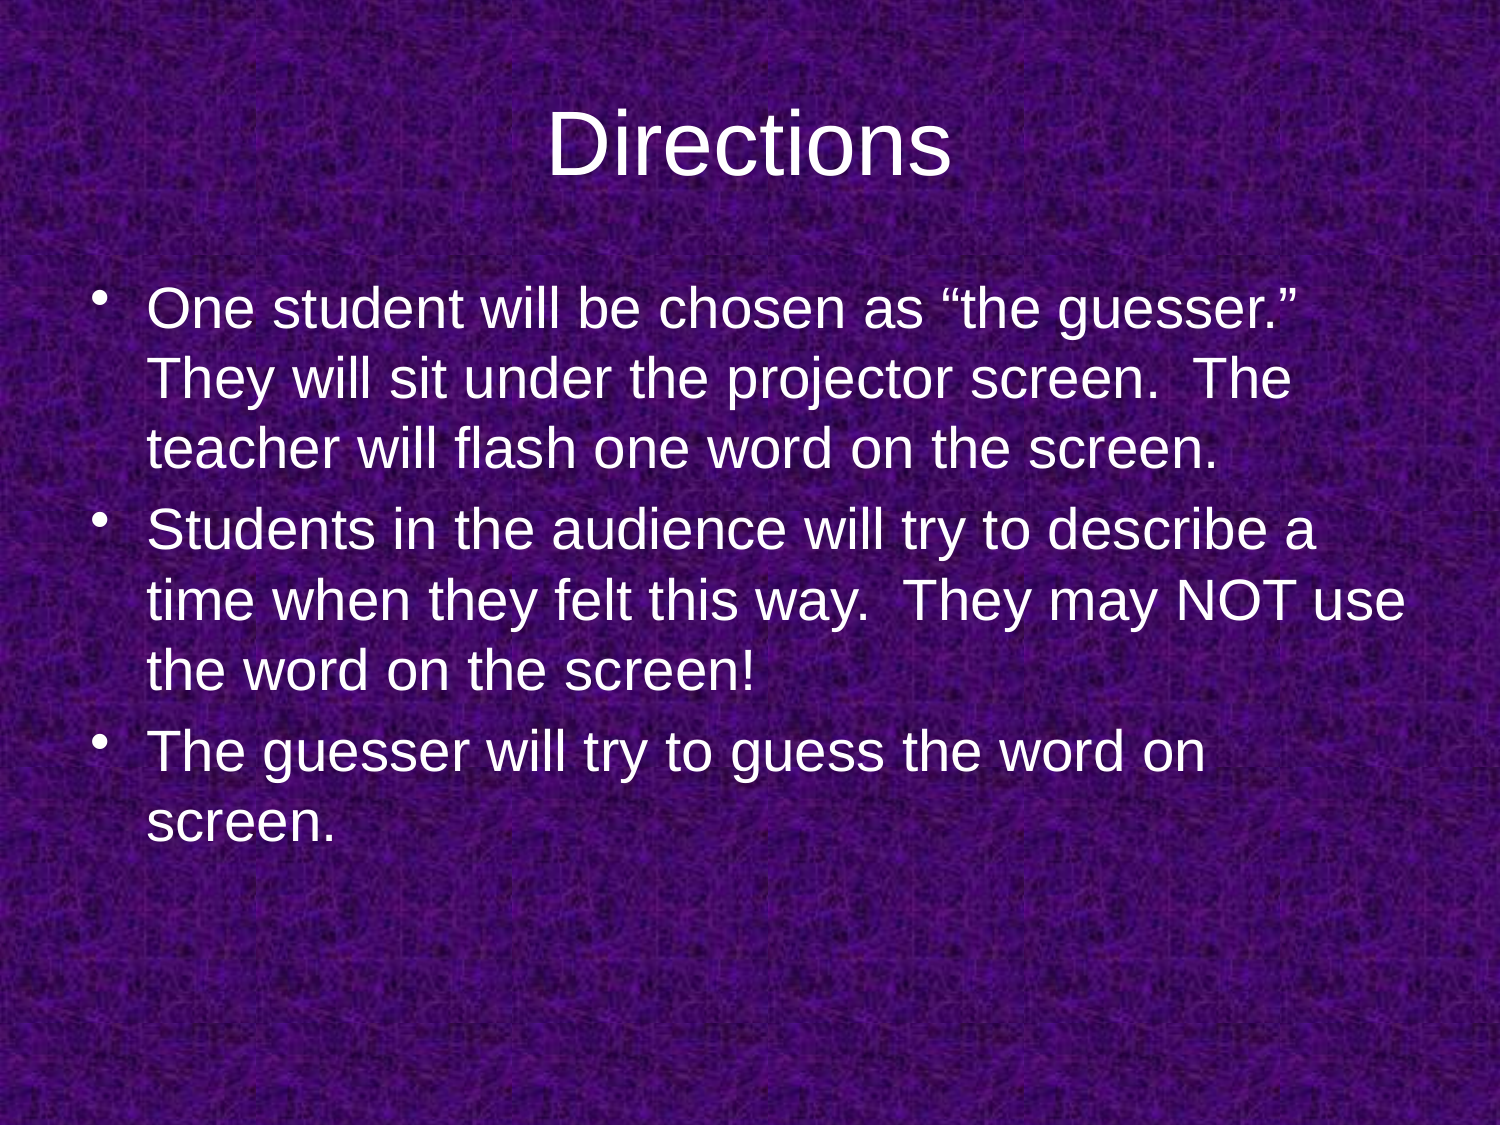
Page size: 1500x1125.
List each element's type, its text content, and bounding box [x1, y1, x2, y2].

title Directions [74, 44, 1426, 233]
picture [0, 0, 1500, 1125]
list One student will be chosen as “the guesser.” They will sit under the projector screen. The teacher will flash one word on the screen. Students in the audience will try to describe a time when they felt this way. They may NOT use the word on the screen! The guesser will try to guess the word on screen. [74, 262, 1426, 1006]
